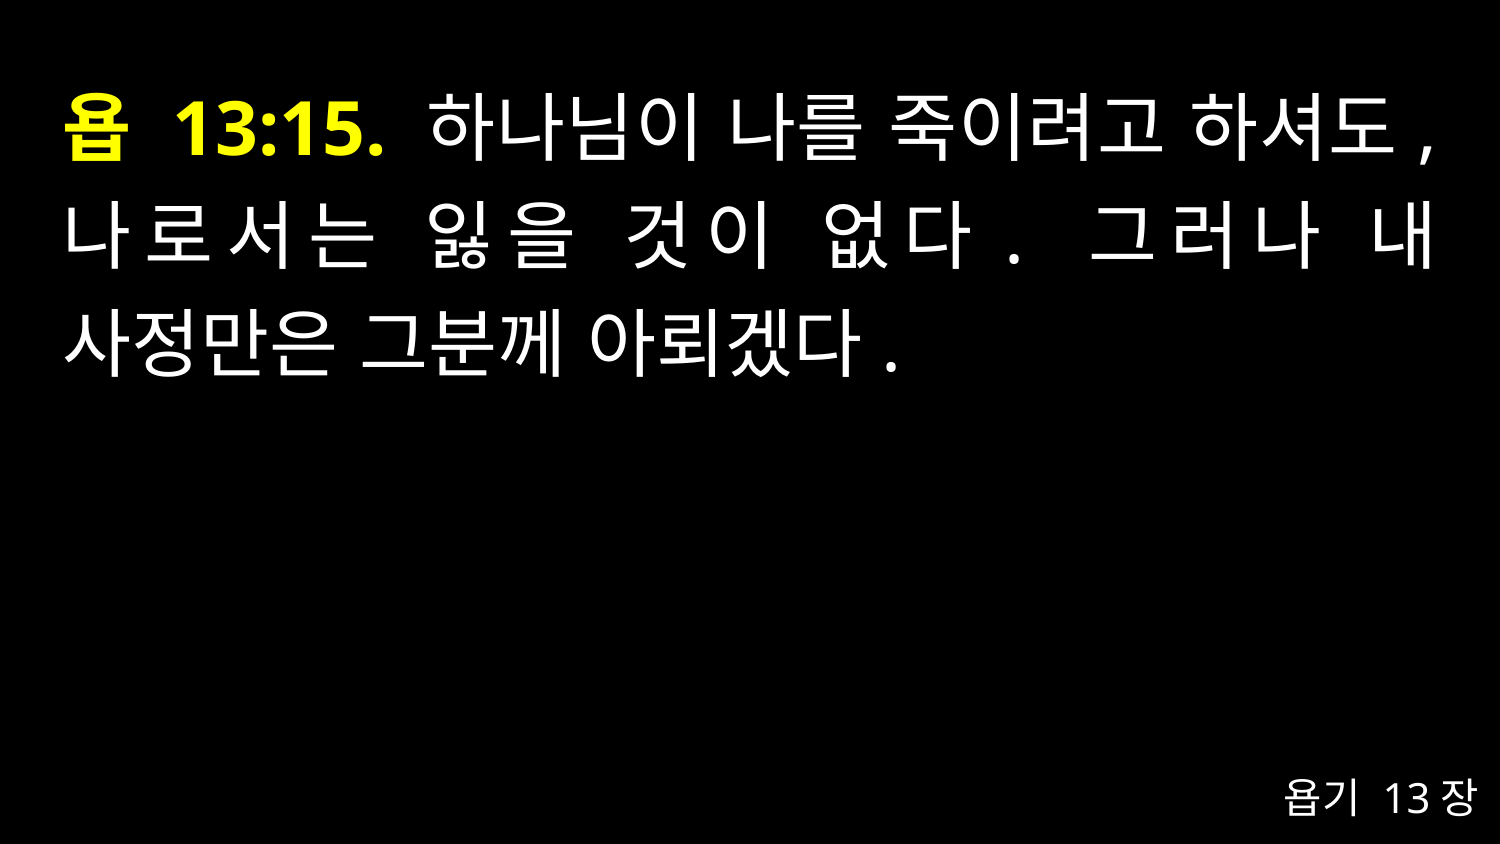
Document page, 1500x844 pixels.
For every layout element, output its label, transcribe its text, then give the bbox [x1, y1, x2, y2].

subtitle 욥기 13장 [916, 770, 1500, 844]
title 욥 13:15. 하나님이 나를 죽이려고 하셔도, 나로서는 잃을 것이 없다. 그러나 내 사정만은 그분께 아뢰겠다. [0, 0, 1500, 844]
